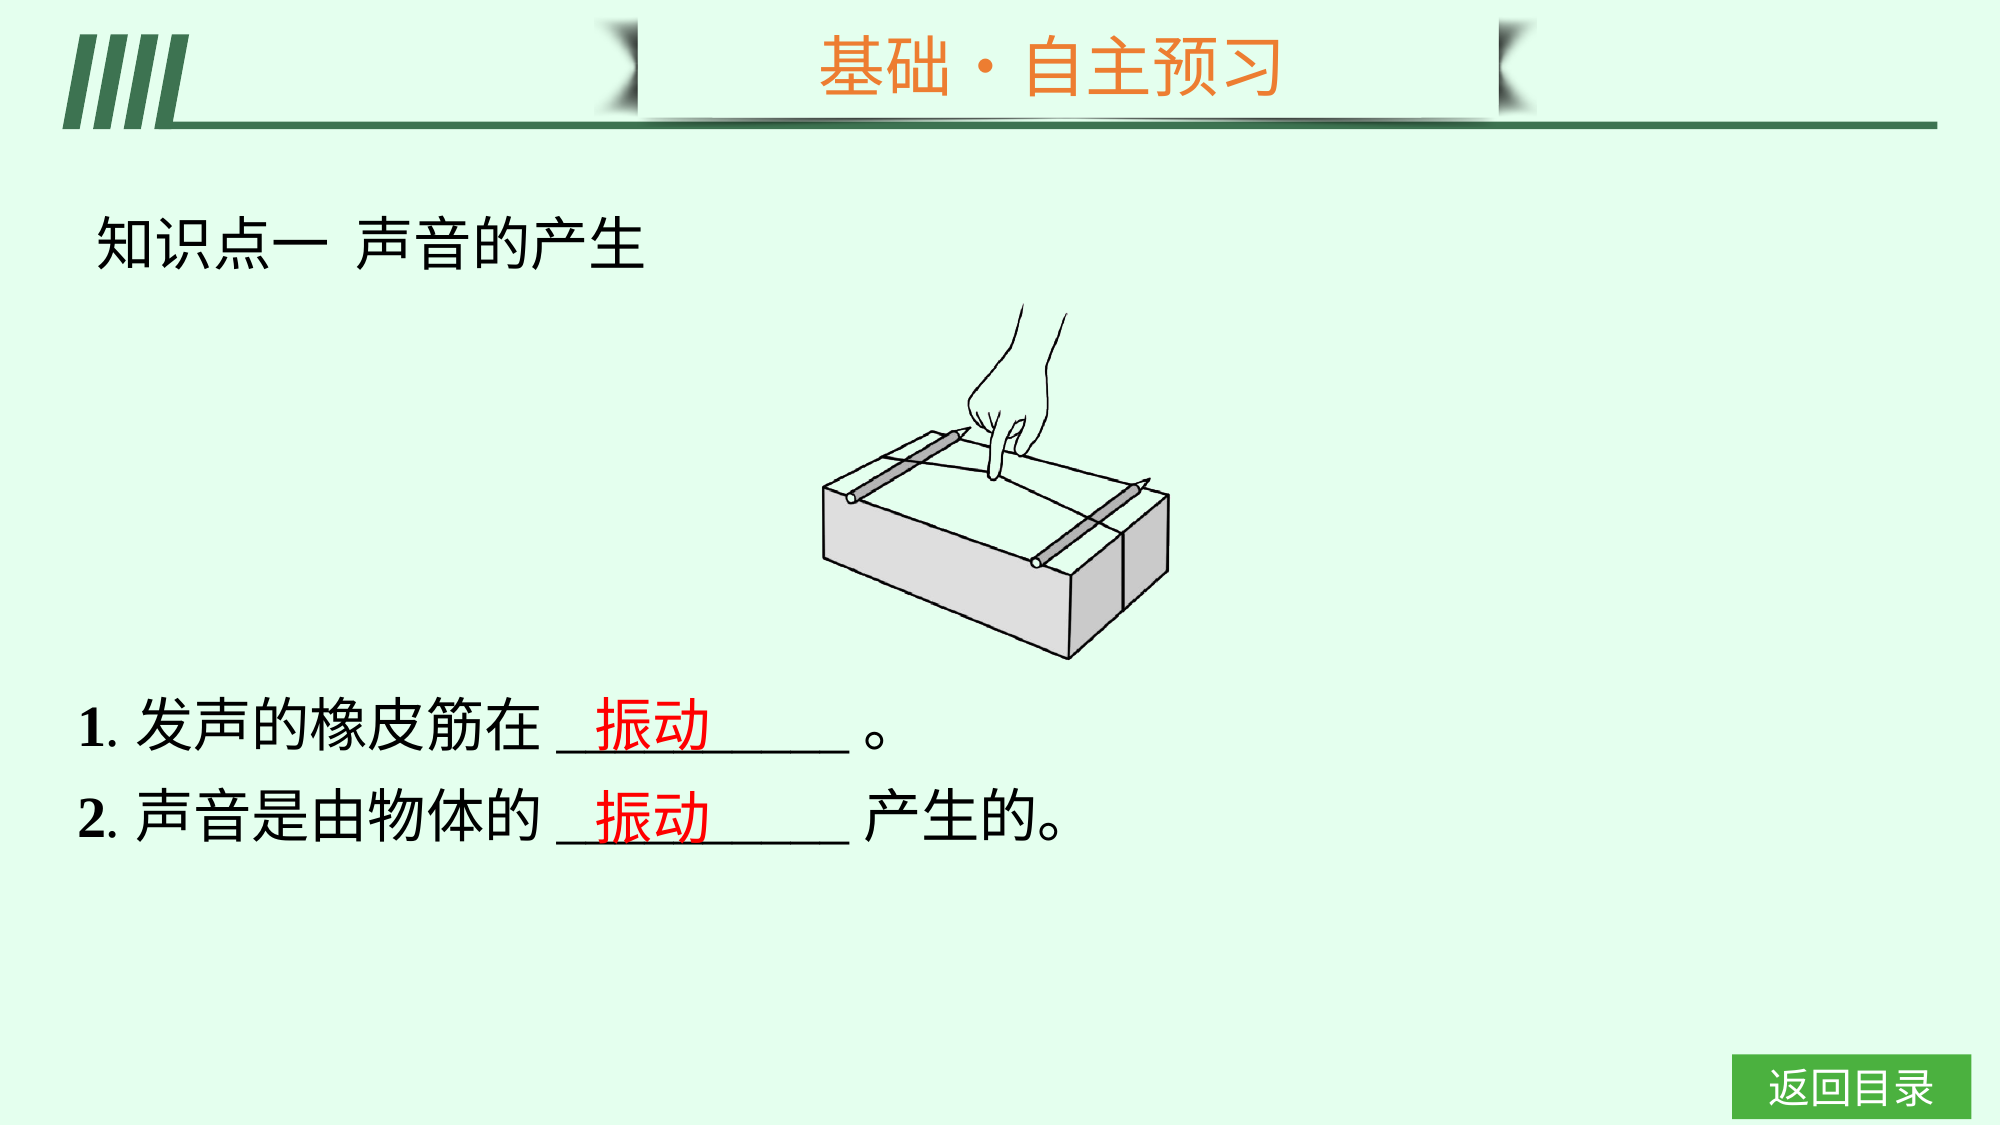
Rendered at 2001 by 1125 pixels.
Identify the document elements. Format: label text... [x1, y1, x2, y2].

text_box 振动 [579, 660, 740, 753]
text_box 1.发声的橡皮筋在__________。 2.声音是由物体的__________产生的。 [740, 660, 1938, 857]
text_box 振动 [579, 753, 740, 859]
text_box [594, 16, 1537, 127]
text_box 知识点一 声音的产生 [82, 178, 663, 285]
text_box 1.发声的橡皮筋在__________。 2.声音是由物体的__________产生的。 [62, 660, 579, 857]
picture [803, 297, 1181, 661]
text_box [62, 34, 1938, 130]
